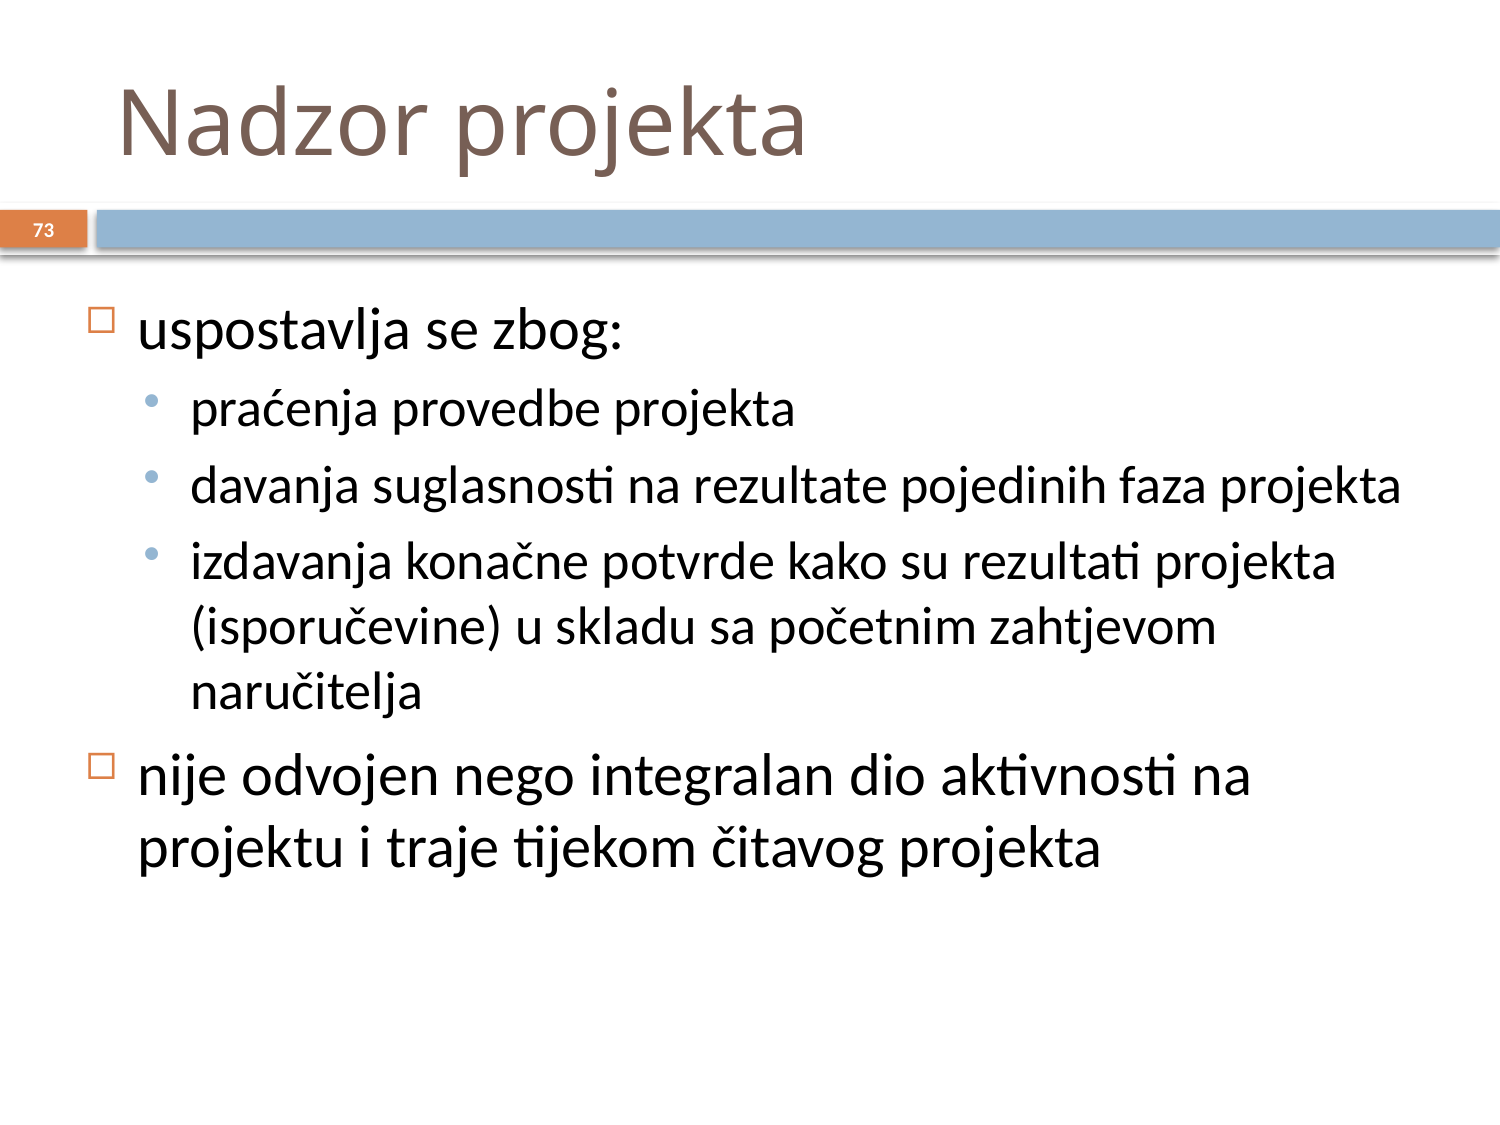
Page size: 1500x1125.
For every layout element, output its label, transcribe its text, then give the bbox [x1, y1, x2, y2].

slide_number 73 [0, 208, 88, 249]
title Nadzor projekta [100, 37, 1439, 201]
list uspostavlja se zbog: praćenja provedbe projekta davanja suglasnosti na rezultate pojedinih faza projekta izdavanja konačne potvrde kako su rezultati projekta (isporučevine) u skladu sa početnim zahtjevom naručitelja nije odvojen nego integralan dio aktivnosti na projektu i traje tijekom čitavog projekta [70, 281, 1451, 978]
